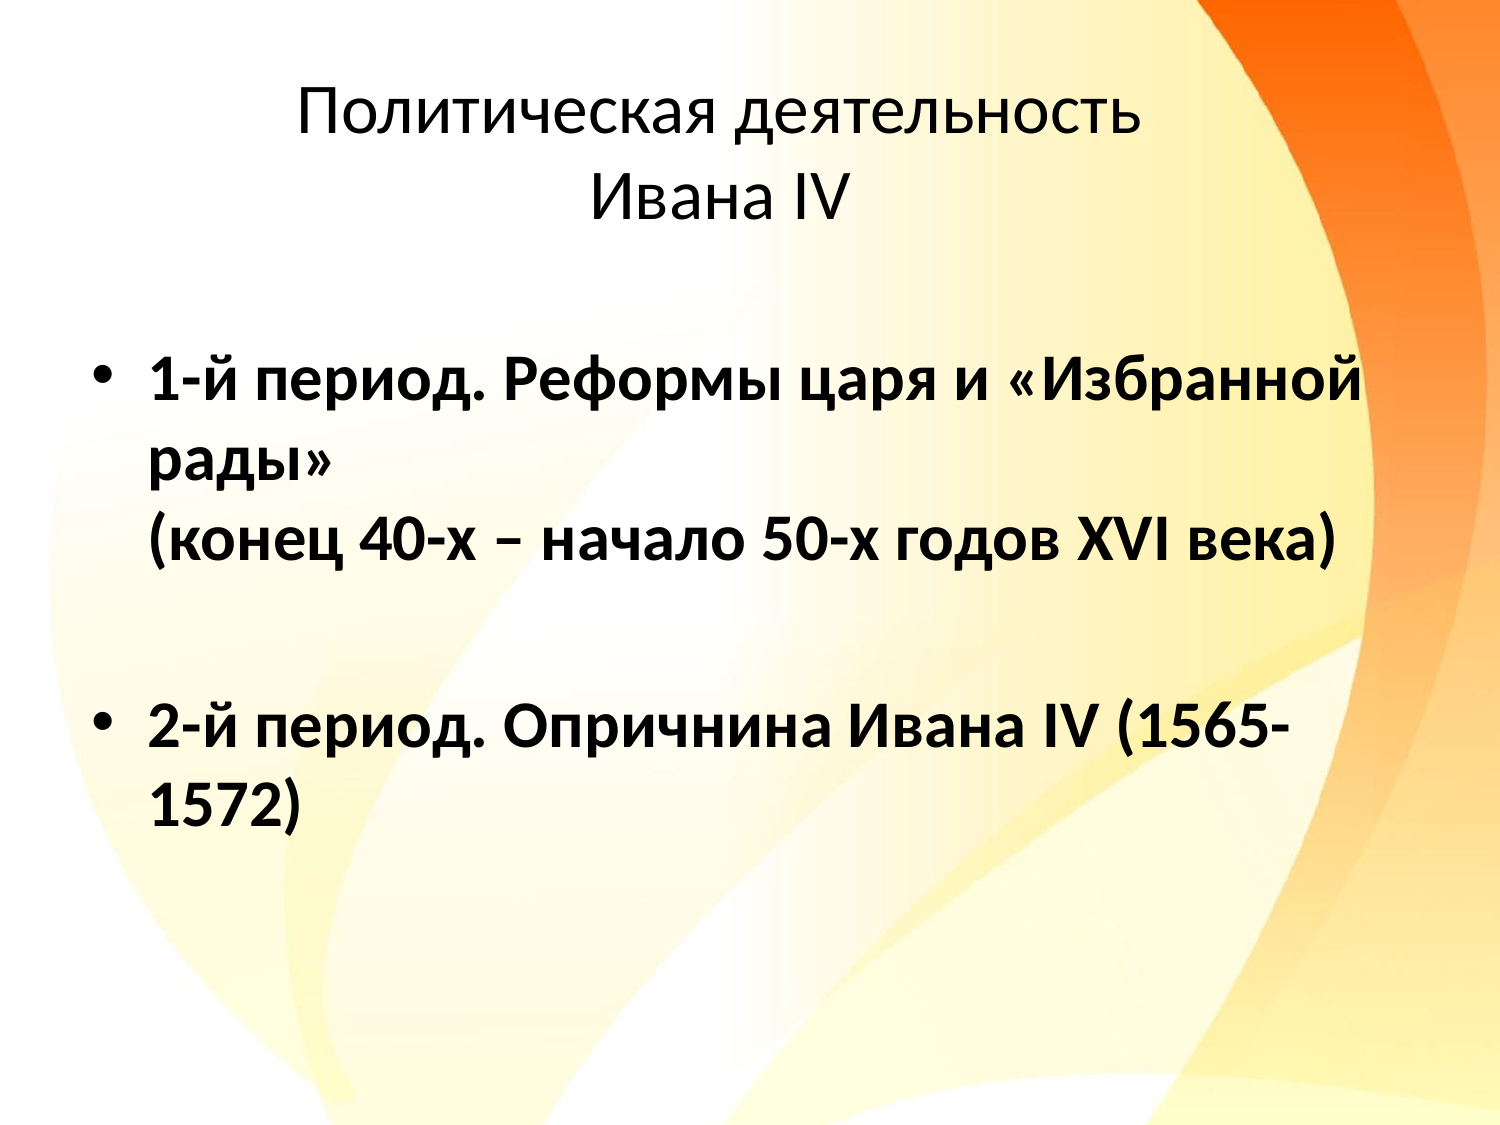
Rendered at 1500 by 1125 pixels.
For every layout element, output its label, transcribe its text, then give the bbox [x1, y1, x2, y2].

title Политическая деятельность Ивана IV [53, 54, 1404, 243]
picture [0, 0, 1500, 1125]
list 1-й период. Реформы царя и «Избранной рады» (конец 40-х – начало 50-х годов XVI века) 2-й период. Опричнина Ивана IV (1565-1572) [76, 326, 1427, 1069]
